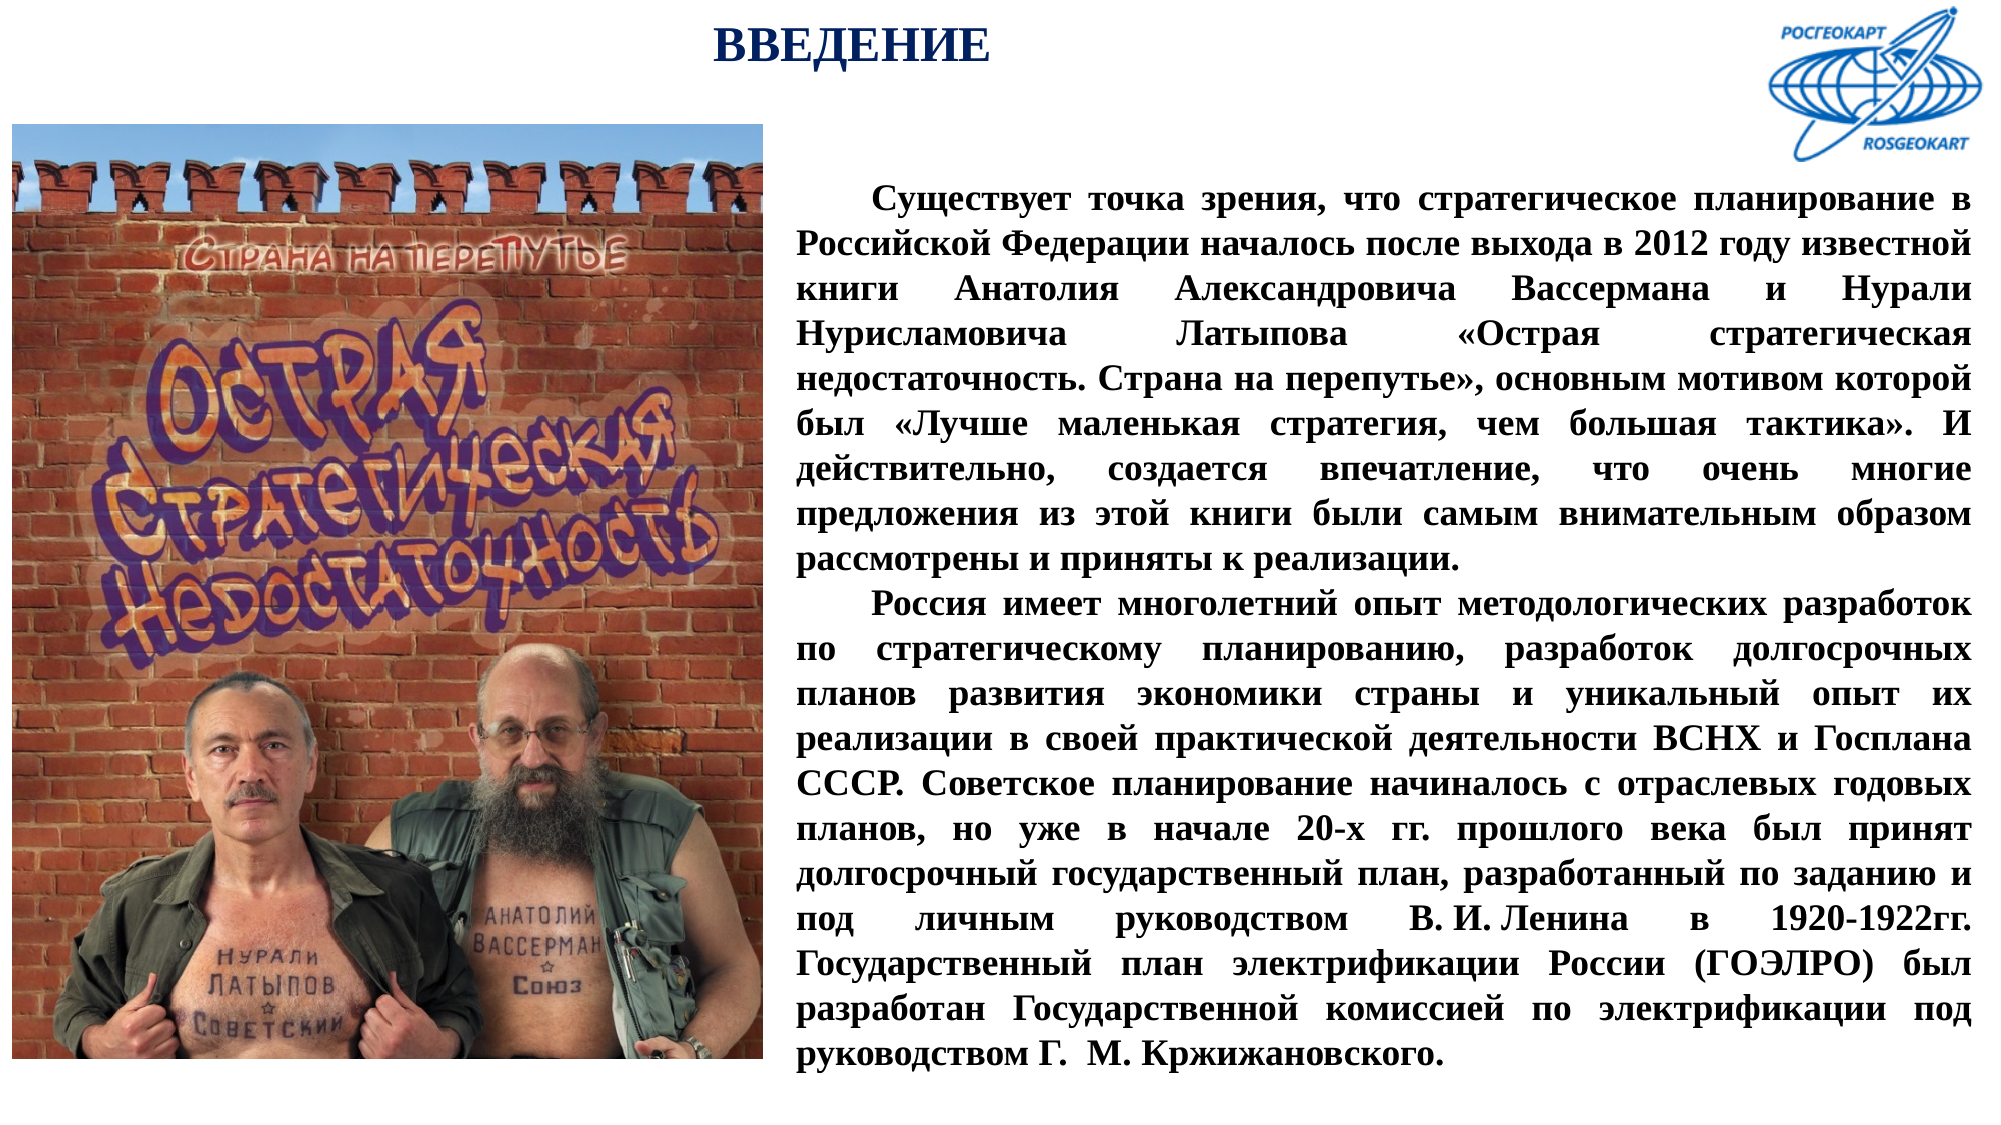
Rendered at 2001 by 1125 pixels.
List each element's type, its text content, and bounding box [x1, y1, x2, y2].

picture [12, 124, 763, 1059]
text_box Существует точка зрения, что стратегическое планирование в Российской Федерации началось после выхода в 2012 году известной книги Анатолия Александровича Вассермана и Нурали Нурисламовича Латыпова «Острая стратегическая недостаточность. Страна на перепутье», основным мотивом которой был «Лучше маленькая стратегия, чем большая тактика». И действительно, создается впечатление, что очень многие предложения из этой книги были самым внимательным образом рассмотрены и приняты к реализации. Россия имеет многолетний опыт методологических разработок по стратегическому планированию, разработок долгосрочных планов развития экономики страны и уникальный опыт их реализации в своей практической деятельности ВСНХ и Госплана СССР. Советское планирование начиналось с отраслевых годовых планов, но уже в начале 20-х гг. прошлого века был принят долгосрочный государственный план, разработанный по заданию и под личным руководством В. И. Ленина в 1920-1922гг. Государственный план электрификации России (ГОЭЛРО) был разработан Государственной комиссией по электрификации под руководством Г. М. Кржижановского. [781, 165, 1988, 1081]
picture [1757, 6, 1994, 162]
text_box ВВЕДЕНИЕ [0, 3, 1707, 79]
